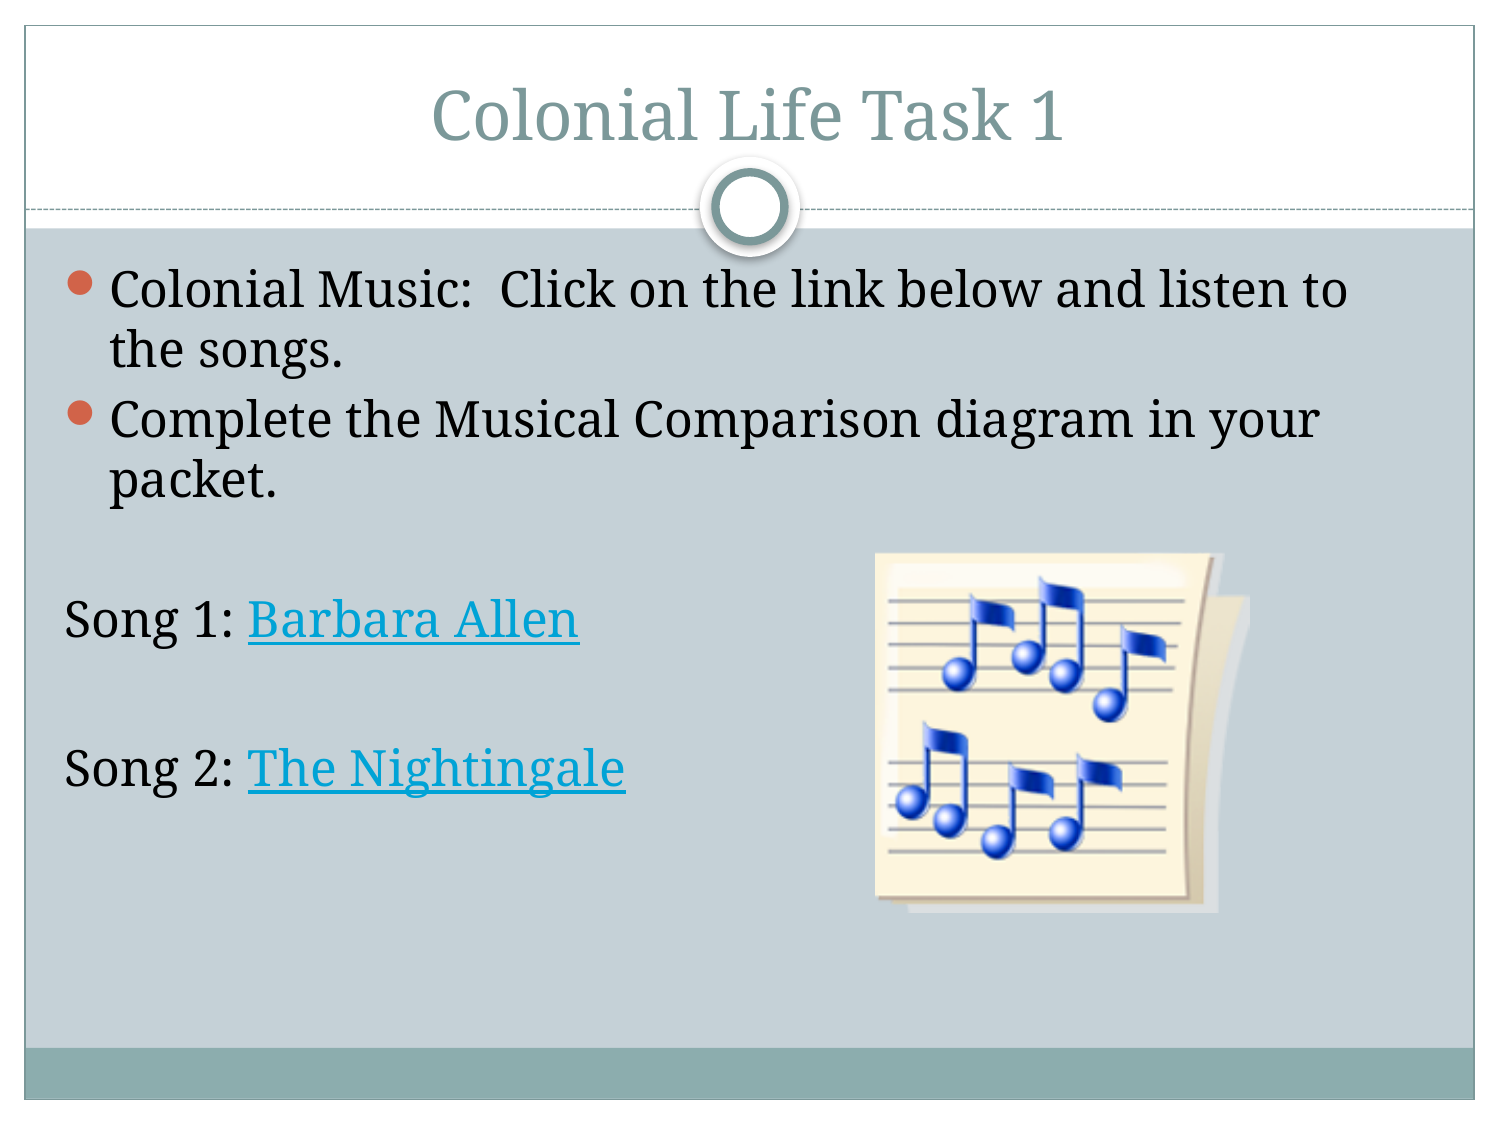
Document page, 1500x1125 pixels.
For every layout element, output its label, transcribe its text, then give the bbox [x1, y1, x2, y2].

list Colonial Music: Click on the link below and listen to the songs. Complete the Musical Comparison diagram in your packet. Song 1: Barbara Allen Song 2: The Nightingale [49, 250, 1445, 1001]
title Colonial Life Task 1 [49, 37, 1450, 162]
picture [874, 537, 1251, 913]
